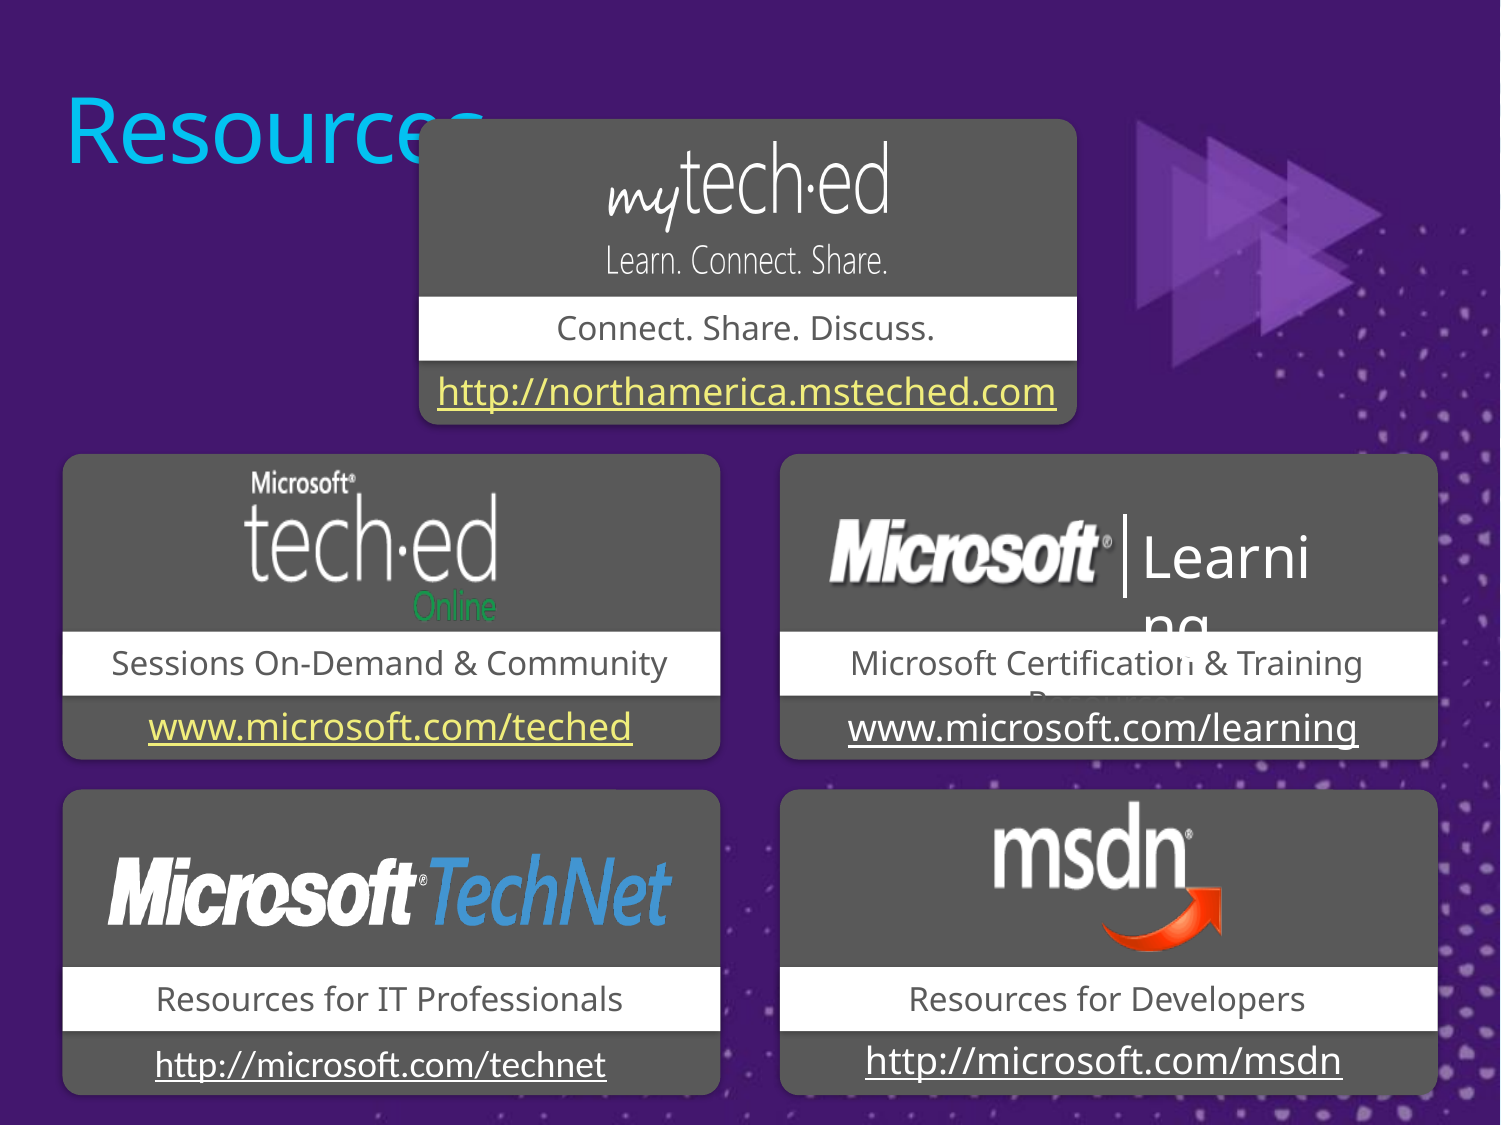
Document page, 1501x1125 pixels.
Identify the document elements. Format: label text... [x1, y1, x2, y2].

text_box Connect. Share. Discuss. [417, 299, 1076, 355]
text_box [779, 453, 1438, 630]
text_box [62, 631, 721, 696]
text_box Learning [1141, 519, 1315, 660]
text_box http://microsoft.com/msdn [779, 1029, 1438, 1096]
text_box [62, 967, 721, 1032]
text_box [62, 453, 721, 630]
text_box [779, 967, 1438, 1029]
text_box http://northamerica.msteched.com [418, 368, 1076, 427]
picture [0, 0, 1501, 1125]
text_box Resources for Developers [778, 970, 1437, 1026]
text_box [418, 296, 1077, 361]
text_box www.microsoft.com/learning [778, 697, 1438, 763]
text_box http://microsoft.com/technet [62, 1032, 716, 1092]
text_box [716, 1038, 721, 1089]
text_box Microsoft Certification & Training Resources [778, 634, 1437, 697]
text_box www.microsoft.com/teched [62, 703, 719, 762]
text_box Resources for IT Professionals [60, 970, 719, 1026]
title Resources [63, 84, 1437, 185]
text_box [779, 789, 1438, 966]
text_box [418, 118, 1077, 295]
text_box [1315, 631, 1438, 696]
text_box Sessions On-Demand & Community [60, 634, 719, 690]
text_box [62, 789, 721, 966]
text_box [71, 1092, 712, 1096]
